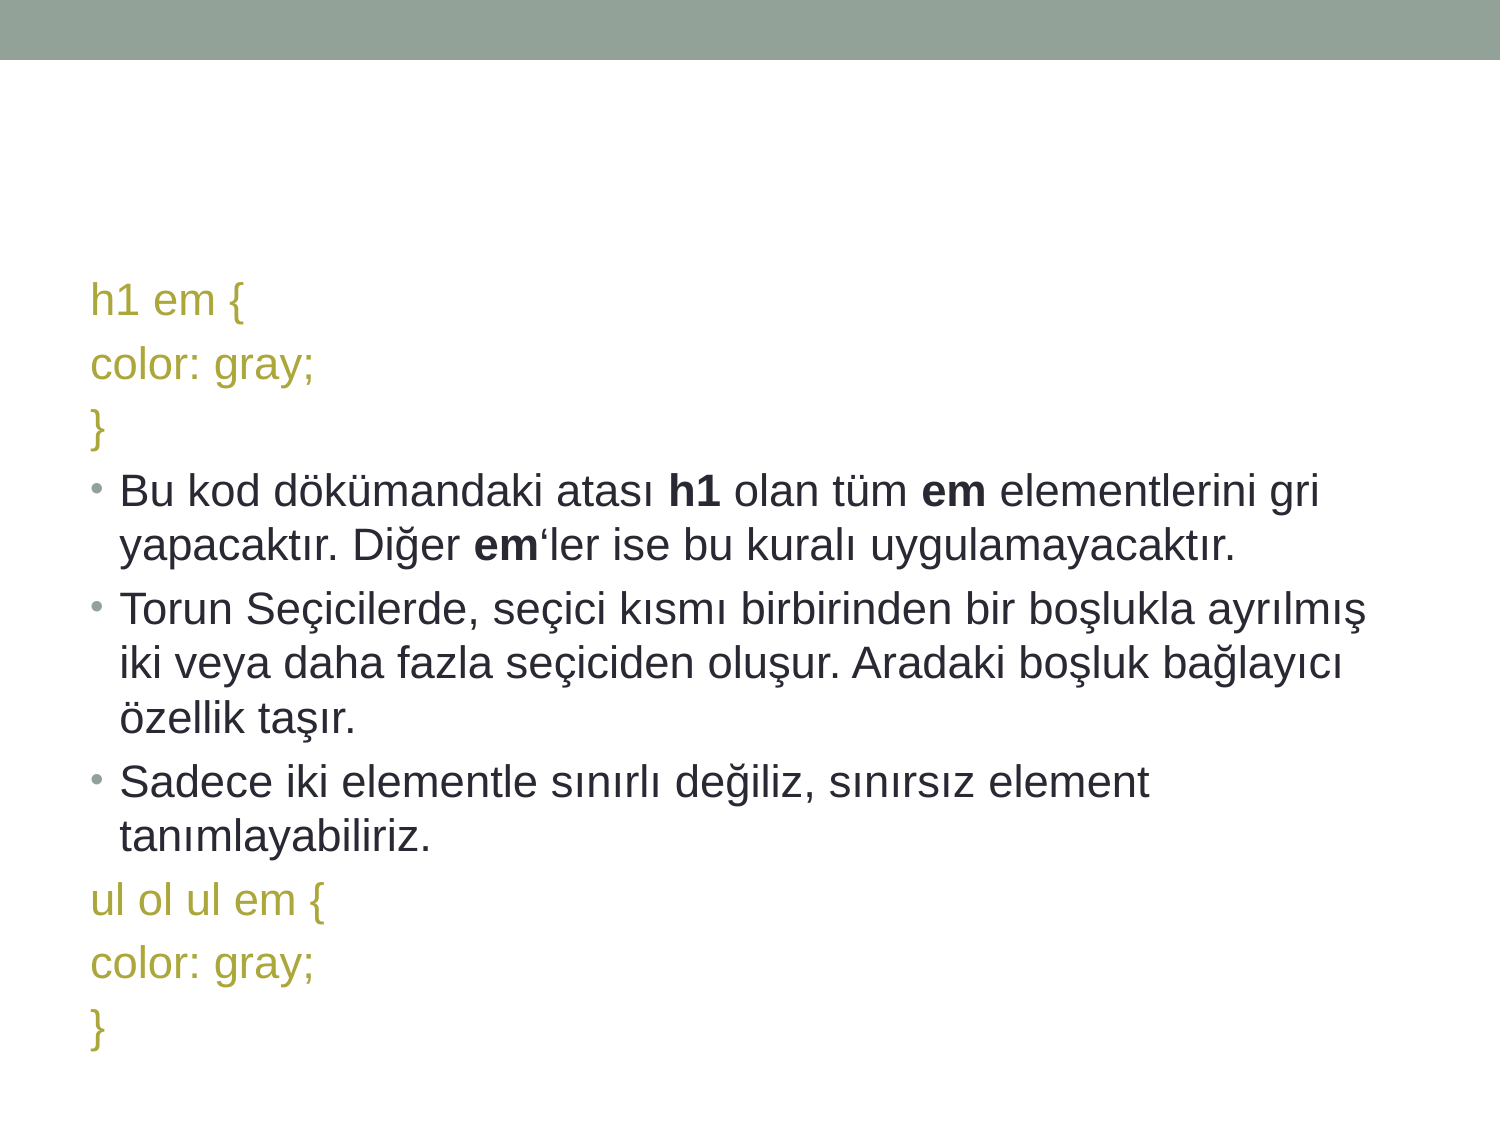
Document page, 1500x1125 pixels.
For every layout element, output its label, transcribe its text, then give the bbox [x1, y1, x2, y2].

list h1 em { color: gray; } Bu kod dökümandaki atası h1 olan tüm em elementlerini gri yapacaktır. Diğer em‘ler ise bu kuralı uygulamayacaktır. Torun Seçicilerde, seçici kısmı birbirinden bir boşlukla ayrılmış iki veya daha fazla seçiciden oluşur. Aradaki boşluk bağlayıcı özellik taşır. Sadece iki elementle sınırlı değiliz, sınırsız element tanımlayabiliriz. ul ol ul em { color: gray; } [75, 262, 1425, 1063]
